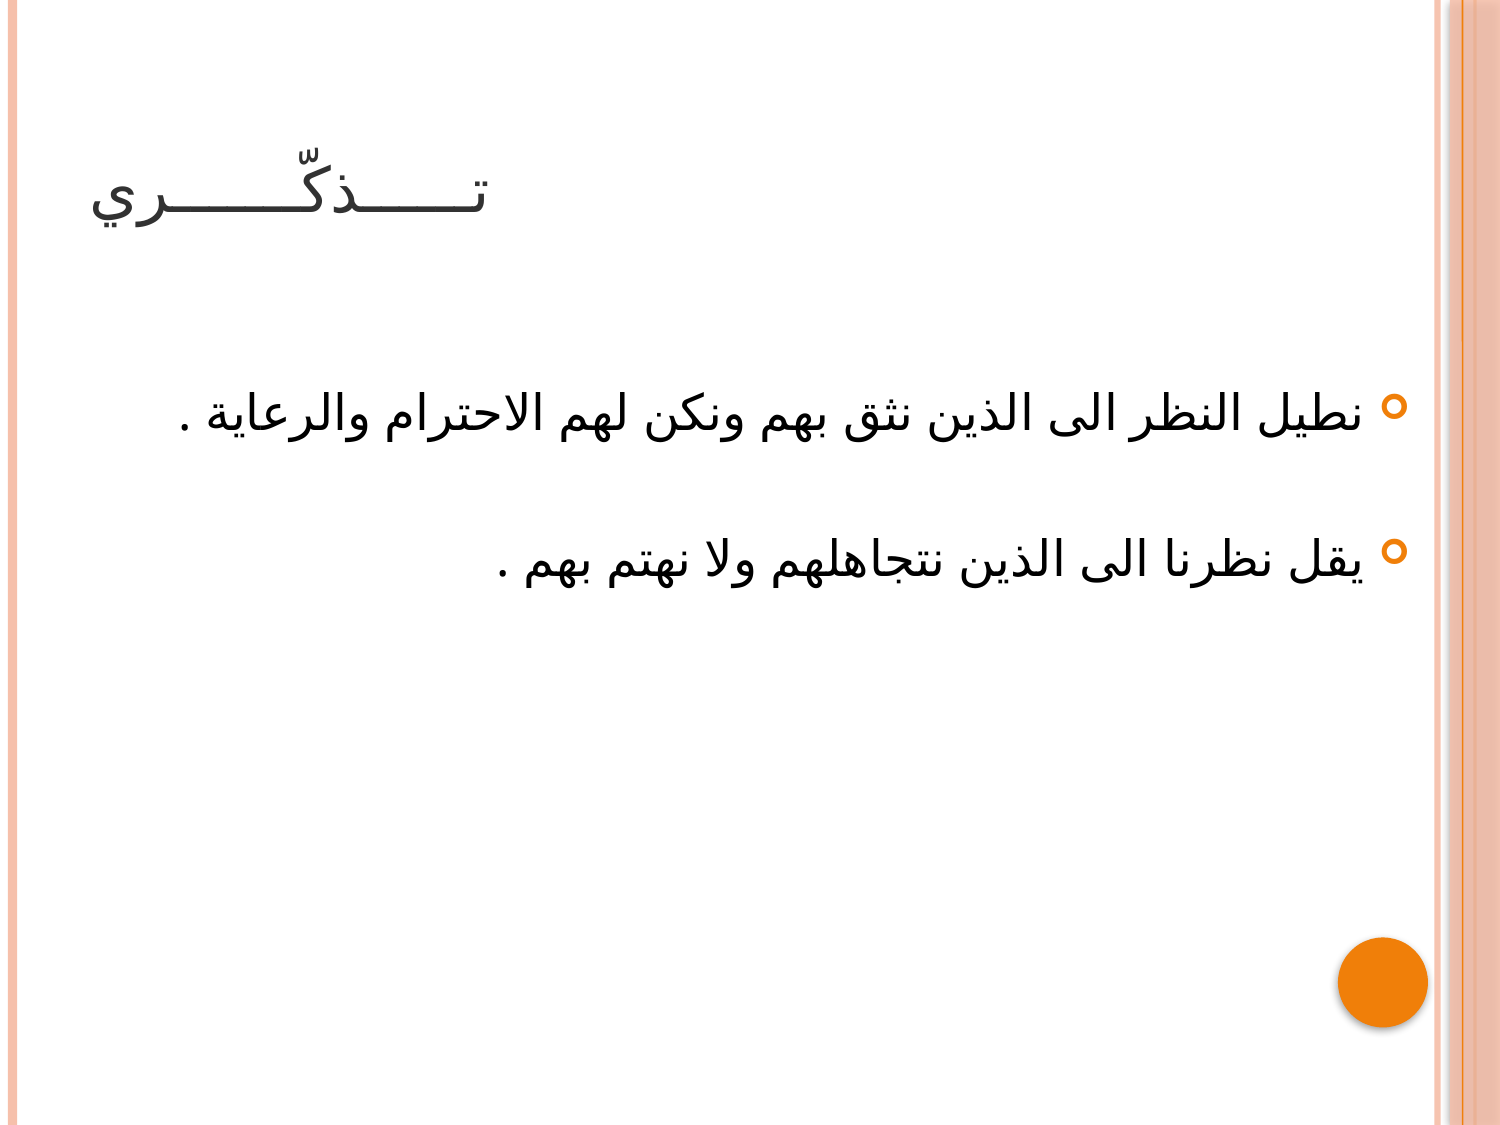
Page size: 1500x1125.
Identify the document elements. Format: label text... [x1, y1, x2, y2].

title تــــــذكّـــــــري [75, 45, 1300, 233]
list نطيل النظر الى الذين نثق بهم ونكن لهم الاحترام والرعاية . يقل نظرنا الى الذين نتجاهلهم ولا نهتم بهم . [75, 373, 1425, 1005]
